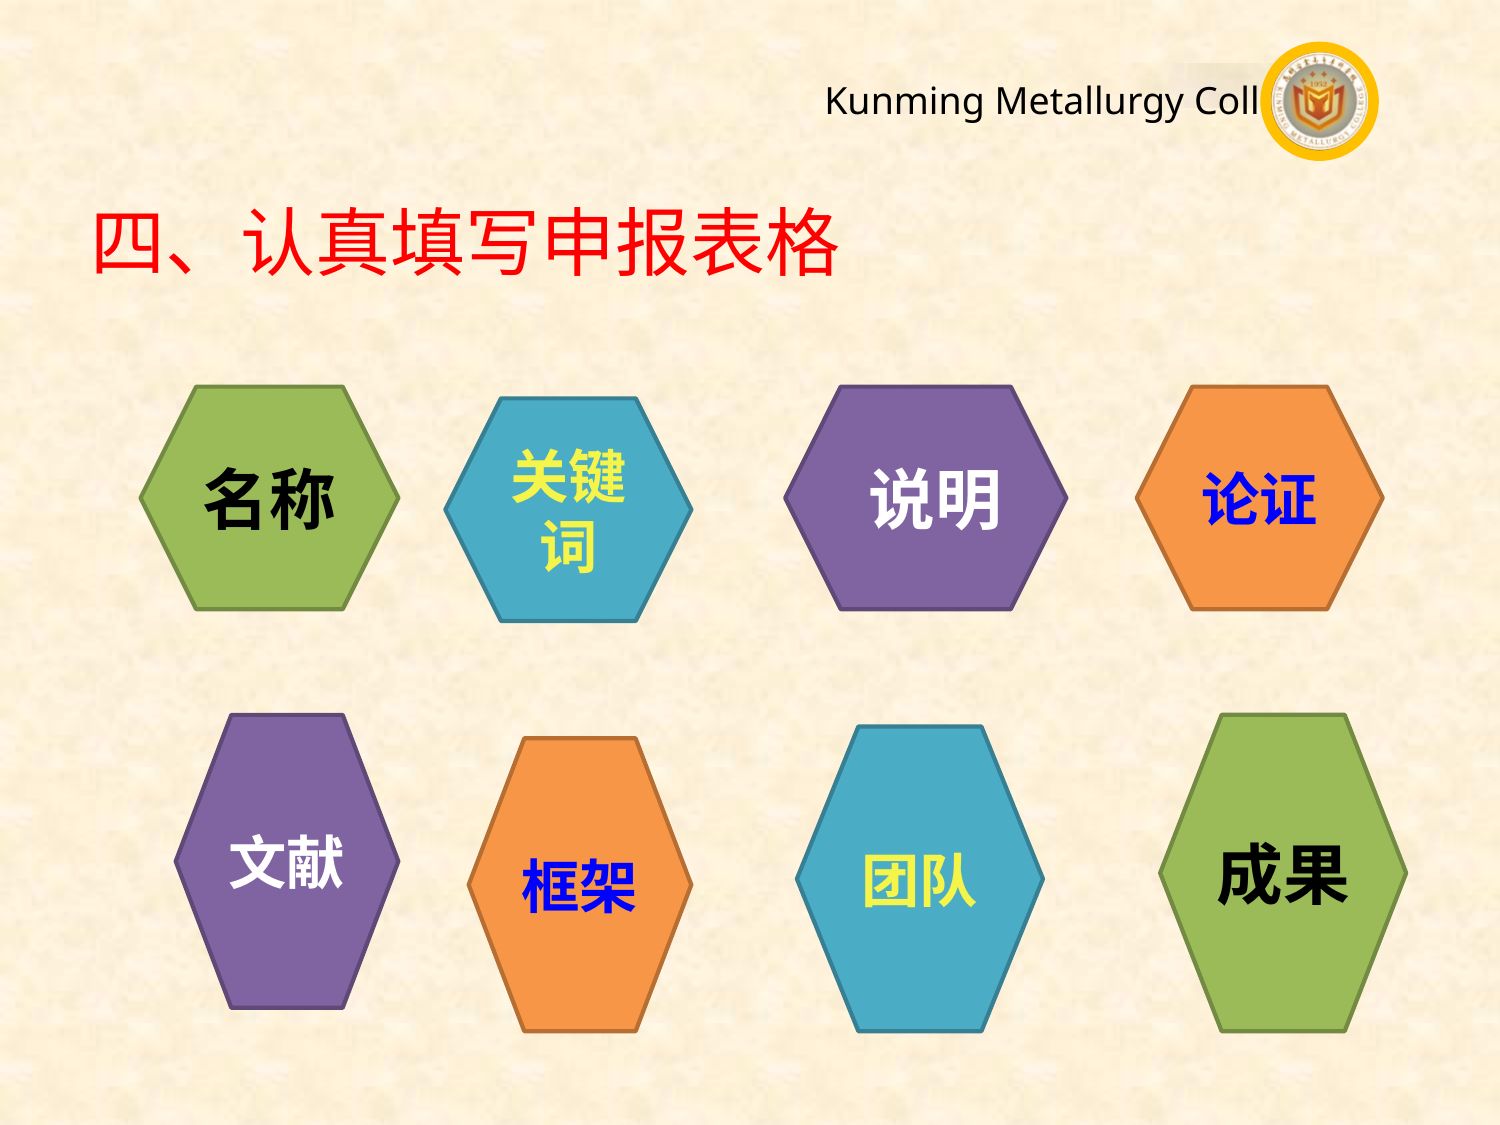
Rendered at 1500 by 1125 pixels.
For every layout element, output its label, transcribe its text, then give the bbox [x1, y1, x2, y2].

text_box 成果 [1158, 712, 1409, 1034]
title Kunming Metallurgy College [75, 23, 1442, 176]
picture [0, 0, 1500, 1125]
text_box 框架 [466, 736, 694, 1034]
text_box 名称 [138, 384, 401, 612]
text_box 论证 [1134, 384, 1385, 612]
text_box 文献 [173, 712, 401, 1010]
list 四、认真填写申报表格 [75, 187, 1425, 1067]
text_box 说明 [783, 384, 1069, 612]
text_box 团队 [794, 724, 1045, 1034]
text_box 关键词 [443, 396, 694, 624]
